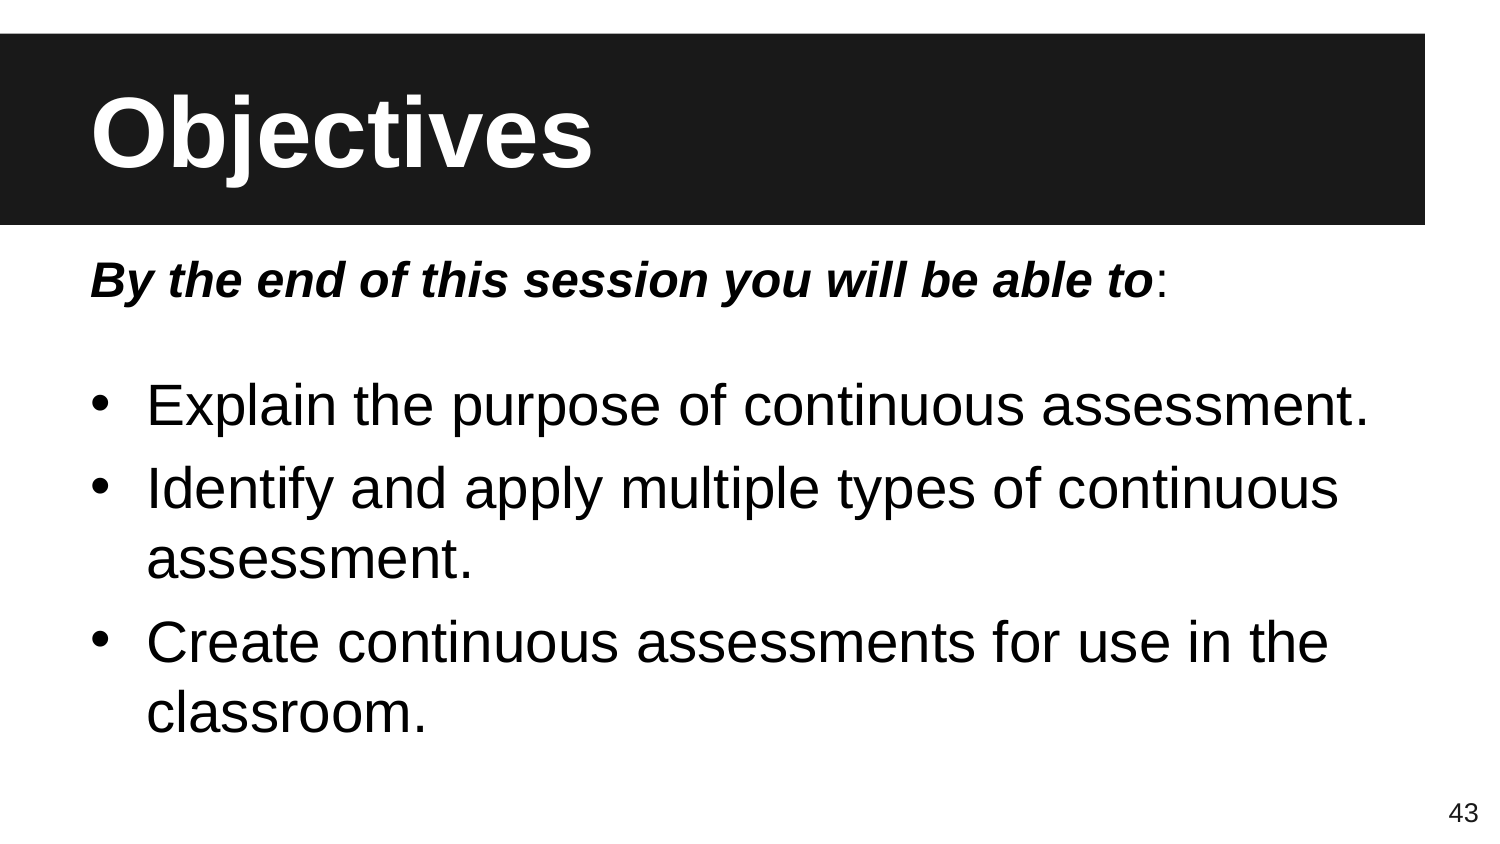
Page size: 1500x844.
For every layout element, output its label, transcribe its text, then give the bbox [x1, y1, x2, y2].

list By the end of this session you will be able to: Explain the purpose of continuous assessment. Identify and apply multiple types of continuous assessment. Create continuous assessments for use in the classroom. [75, 239, 1425, 808]
title Objectives [75, 33, 1425, 221]
slide_number 43 [1403, 779, 1494, 844]
